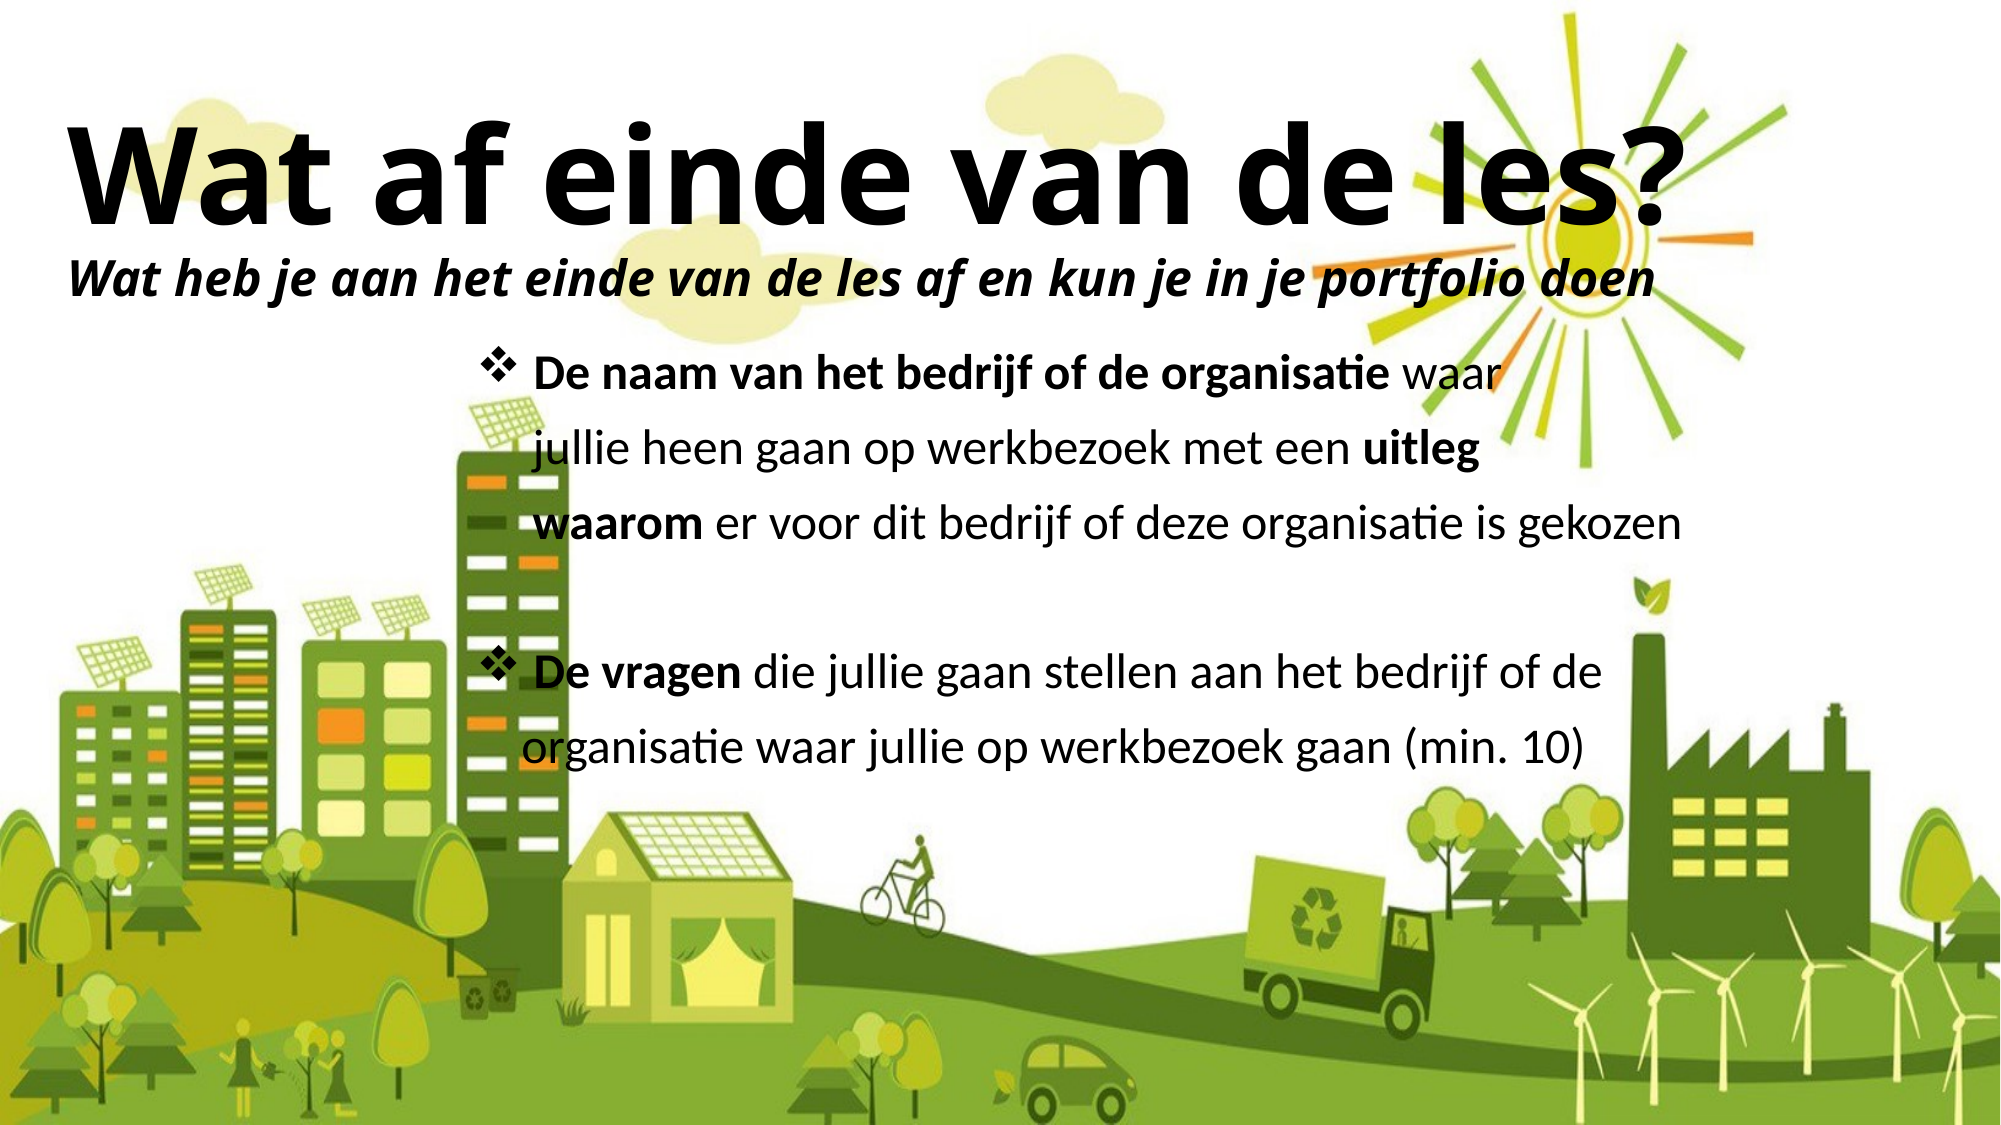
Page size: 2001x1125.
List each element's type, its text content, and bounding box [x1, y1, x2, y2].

picture [0, 0, 2001, 1125]
list De naam van het bedrijf of de organisatie waar jullie heen gaan op werkbezoek met een uitleg waarom er voor dit bedrijf of deze organisatie is gekozen De vragen die jullie gaan stellen aan het bedrijf of de organisatie waar jullie op werkbezoek gaan (min. 10) [461, 338, 2000, 1053]
title Wat af einde van de les? Wat heb je aan het einde van de les af en kun je in je portfolio doen [52, 98, 1778, 317]
